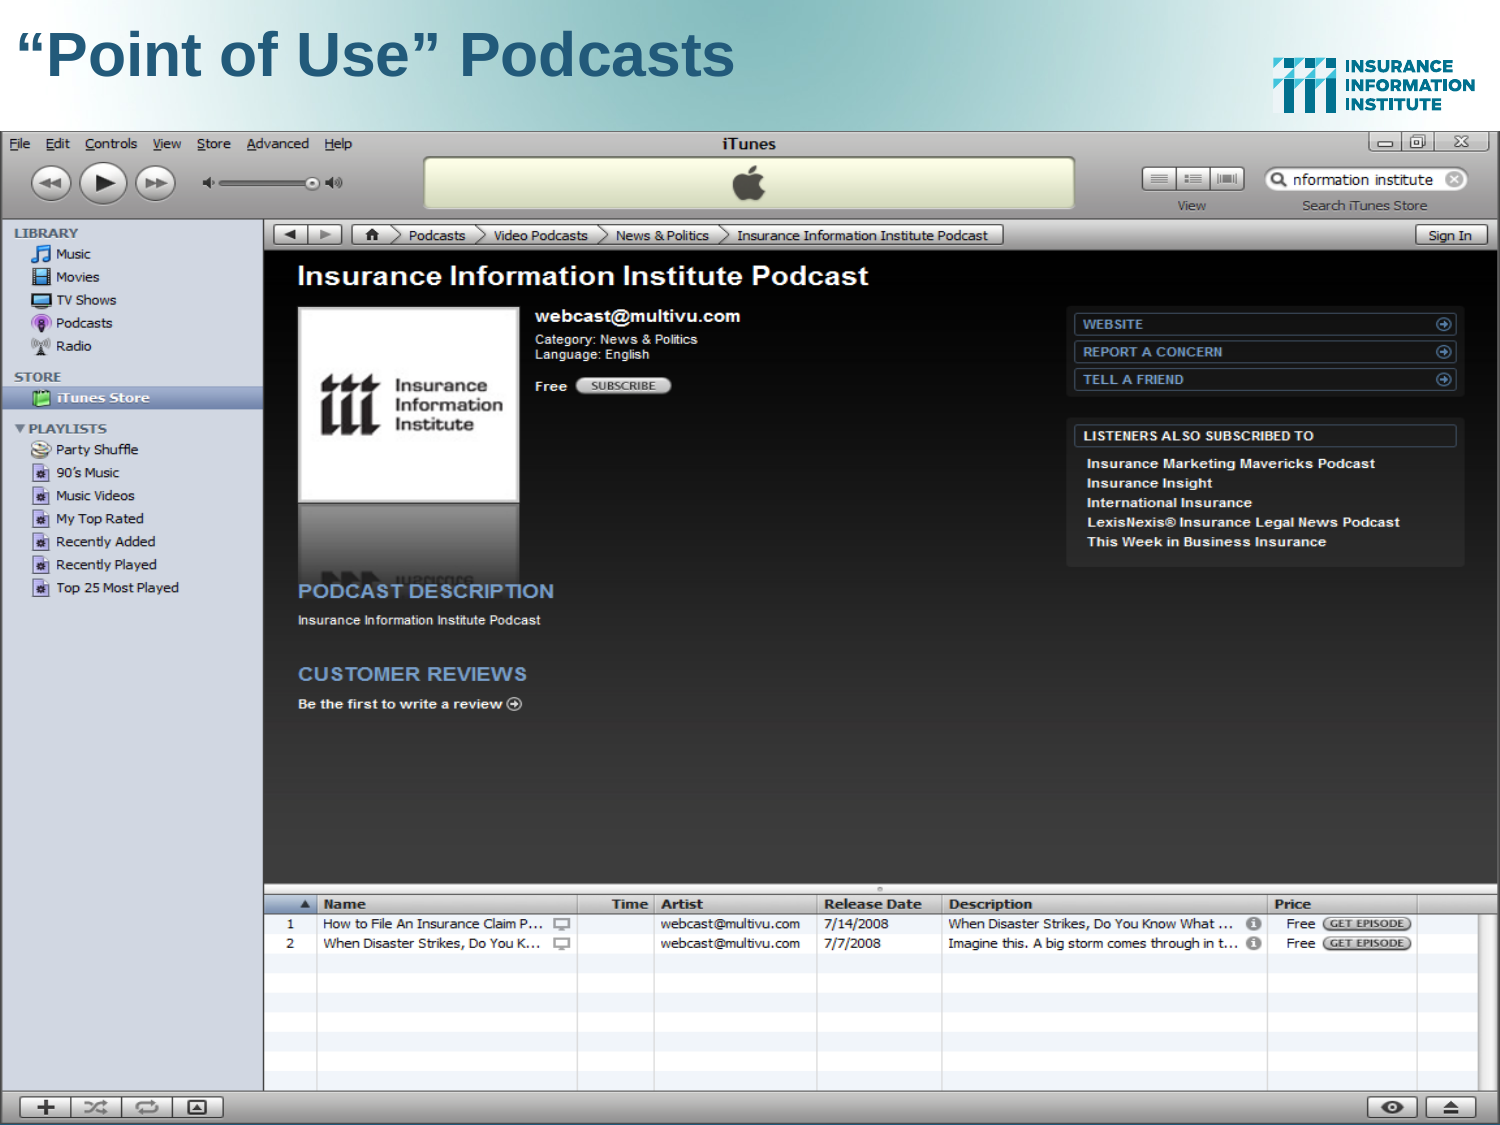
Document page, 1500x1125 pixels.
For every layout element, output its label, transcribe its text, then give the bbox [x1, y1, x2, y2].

title “Point of Use” Podcasts [0, 14, 1215, 131]
picture [0, 0, 1500, 1124]
